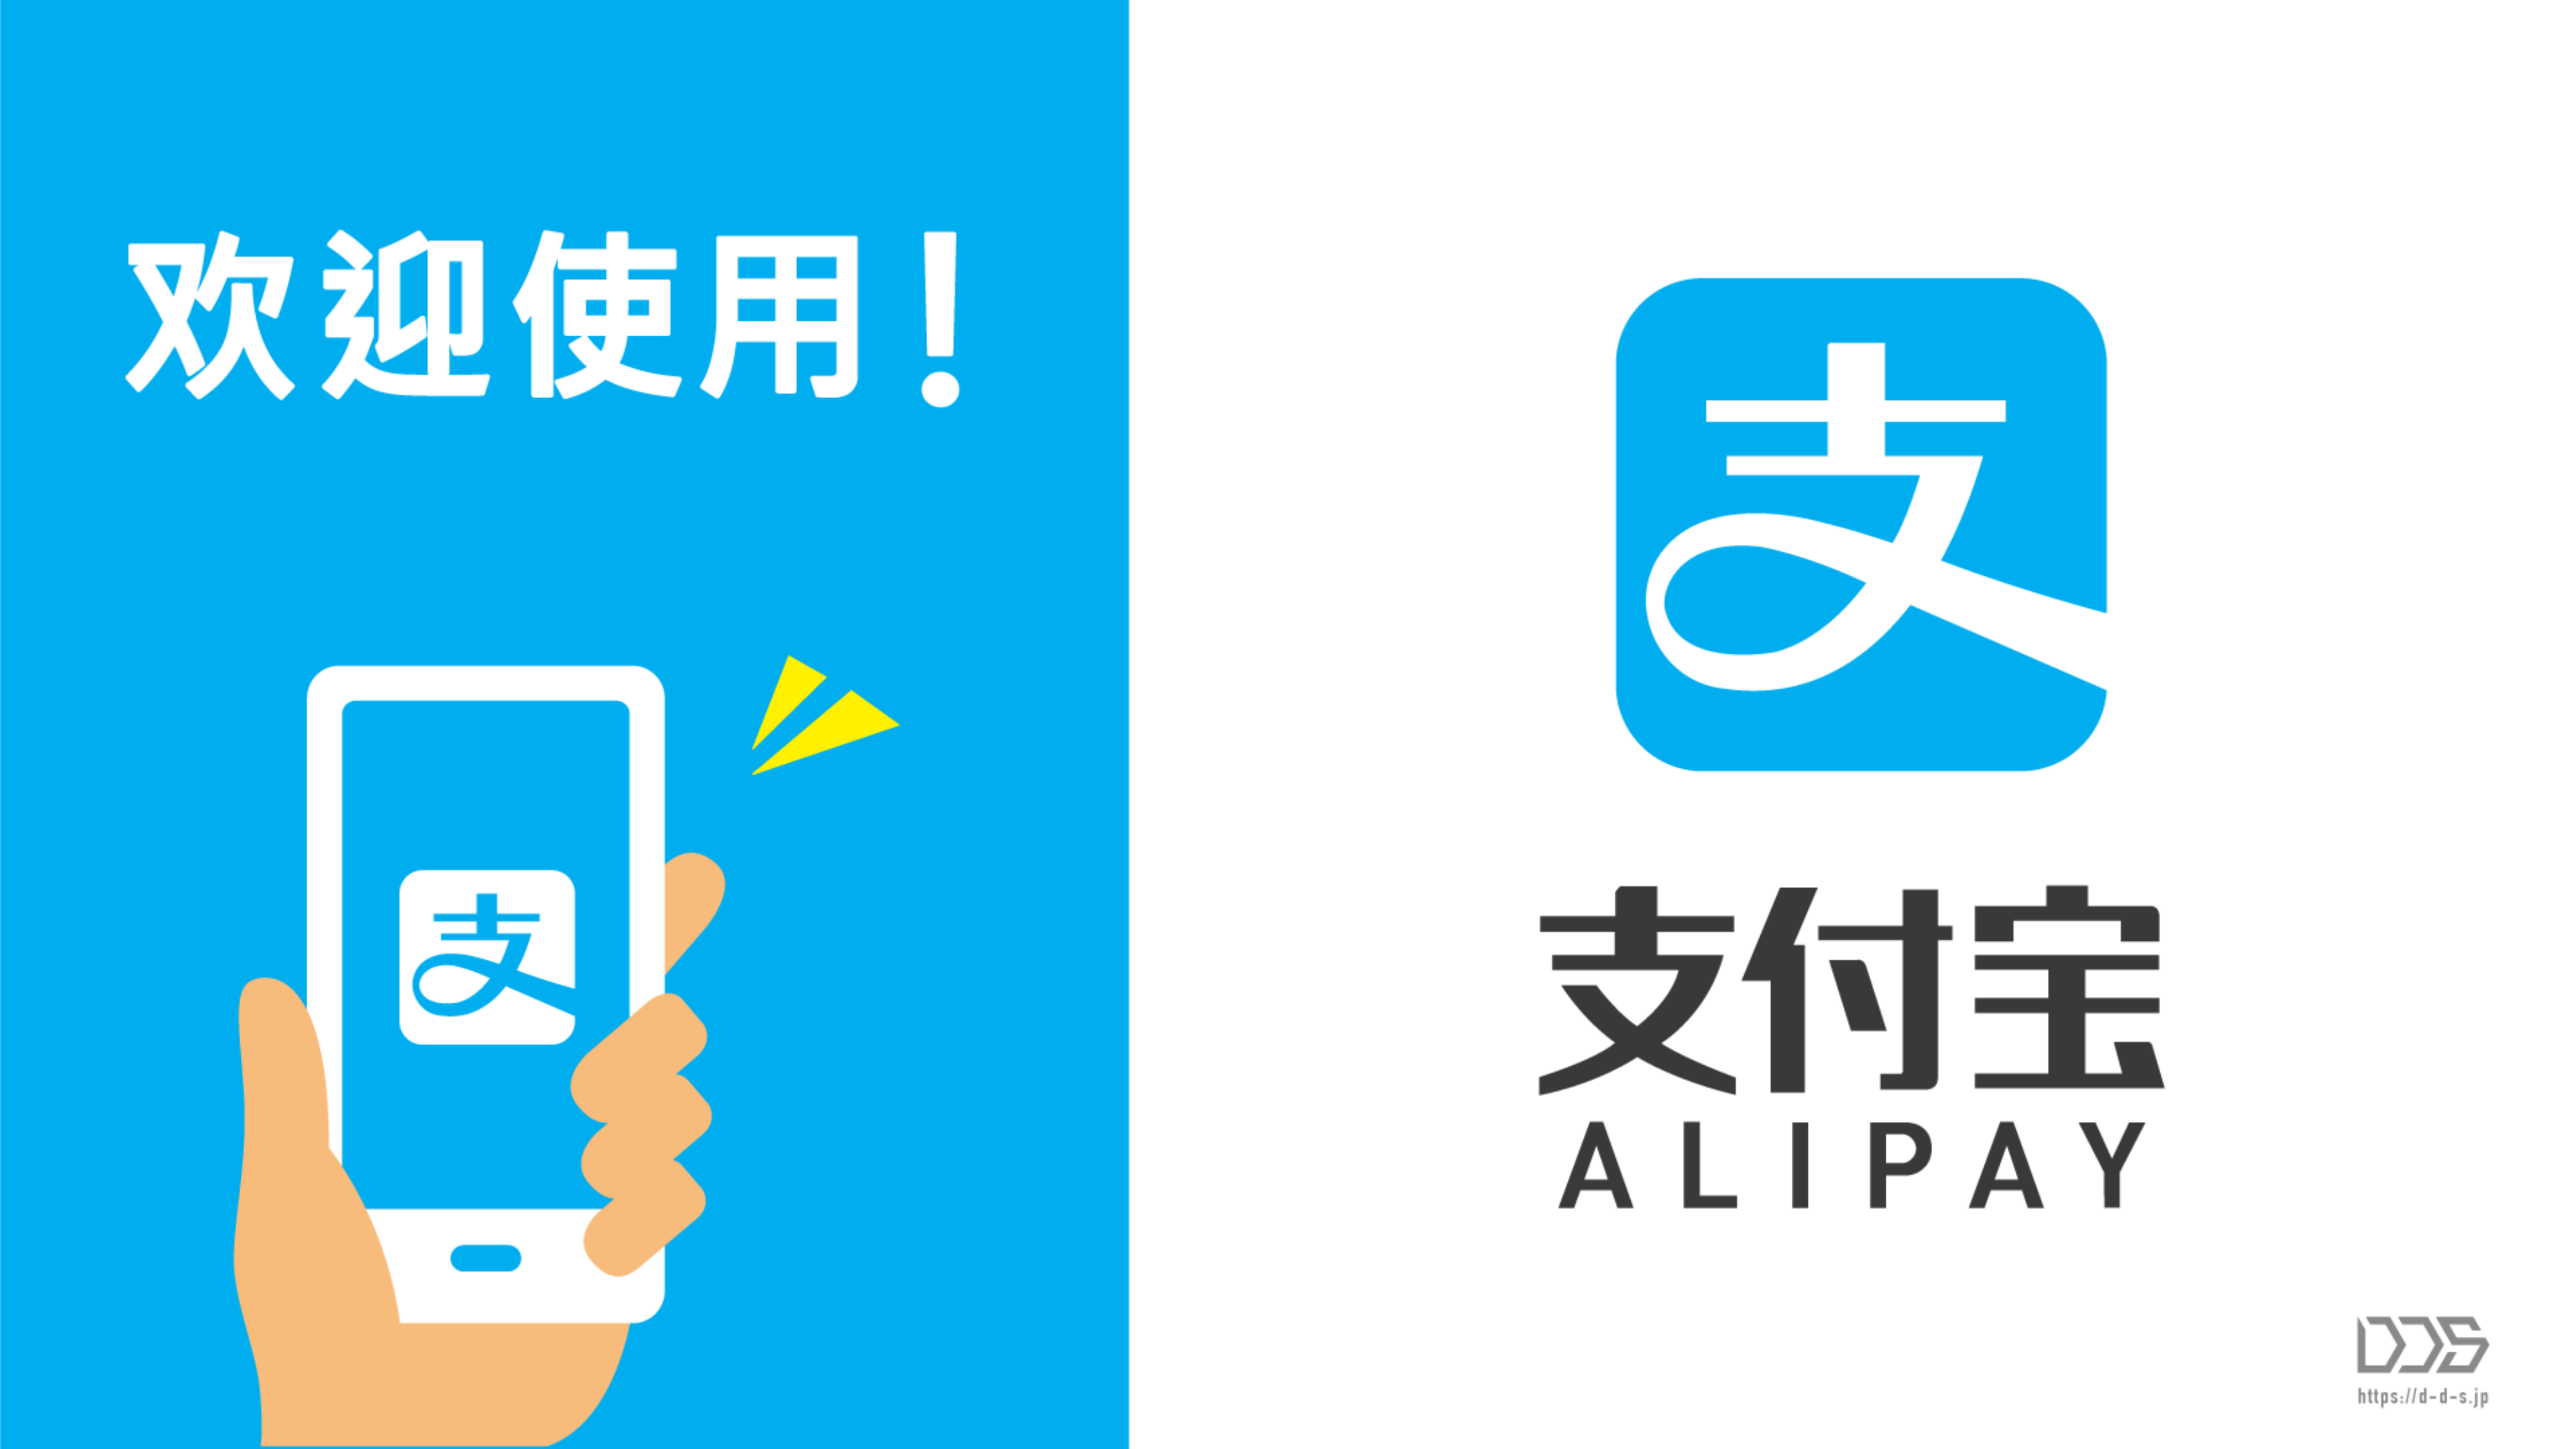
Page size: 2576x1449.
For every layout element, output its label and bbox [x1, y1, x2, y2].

picture [512, 230, 682, 399]
picture [753, 656, 827, 750]
picture [1129, 0, 2576, 1449]
picture [700, 236, 858, 399]
picture [924, 231, 956, 357]
picture [753, 690, 899, 775]
picture [125, 231, 294, 392]
picture [322, 230, 491, 399]
picture [921, 371, 960, 408]
picture [233, 665, 726, 1447]
picture [185, 283, 295, 400]
